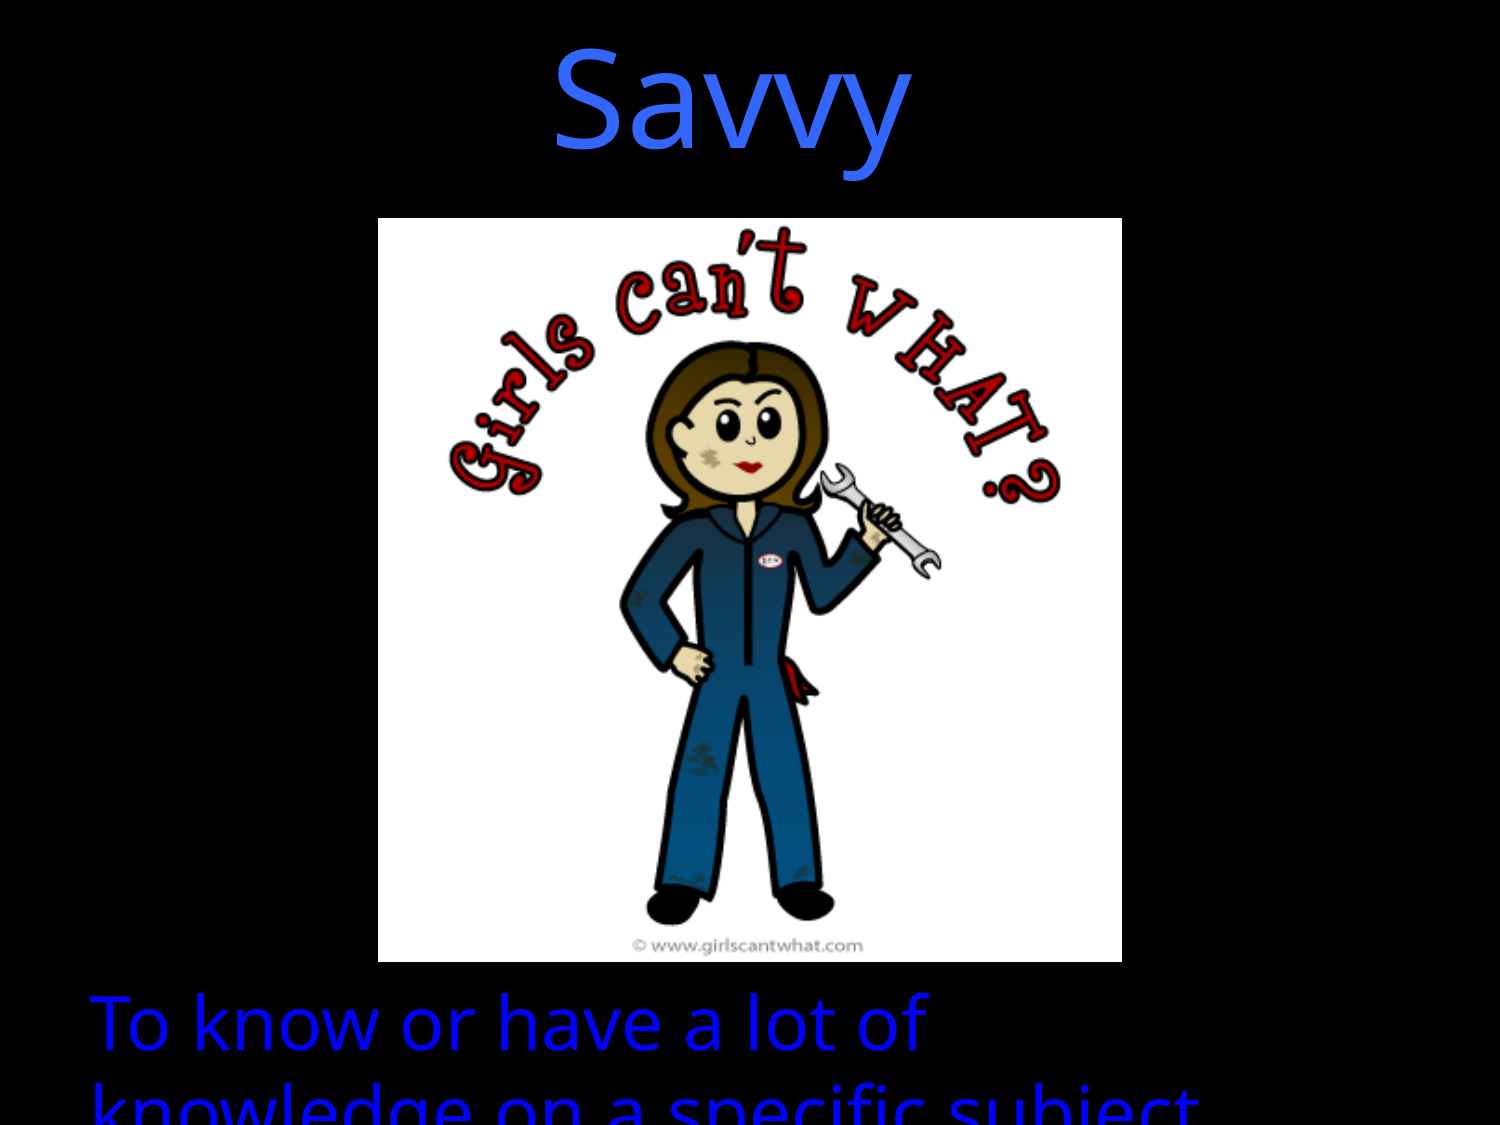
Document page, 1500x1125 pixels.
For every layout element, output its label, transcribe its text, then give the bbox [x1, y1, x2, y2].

title Savvy [75, 0, 1425, 188]
text_box To know or have a lot of knowledge on a specific subject. [75, 970, 1261, 1125]
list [74, 218, 1426, 962]
